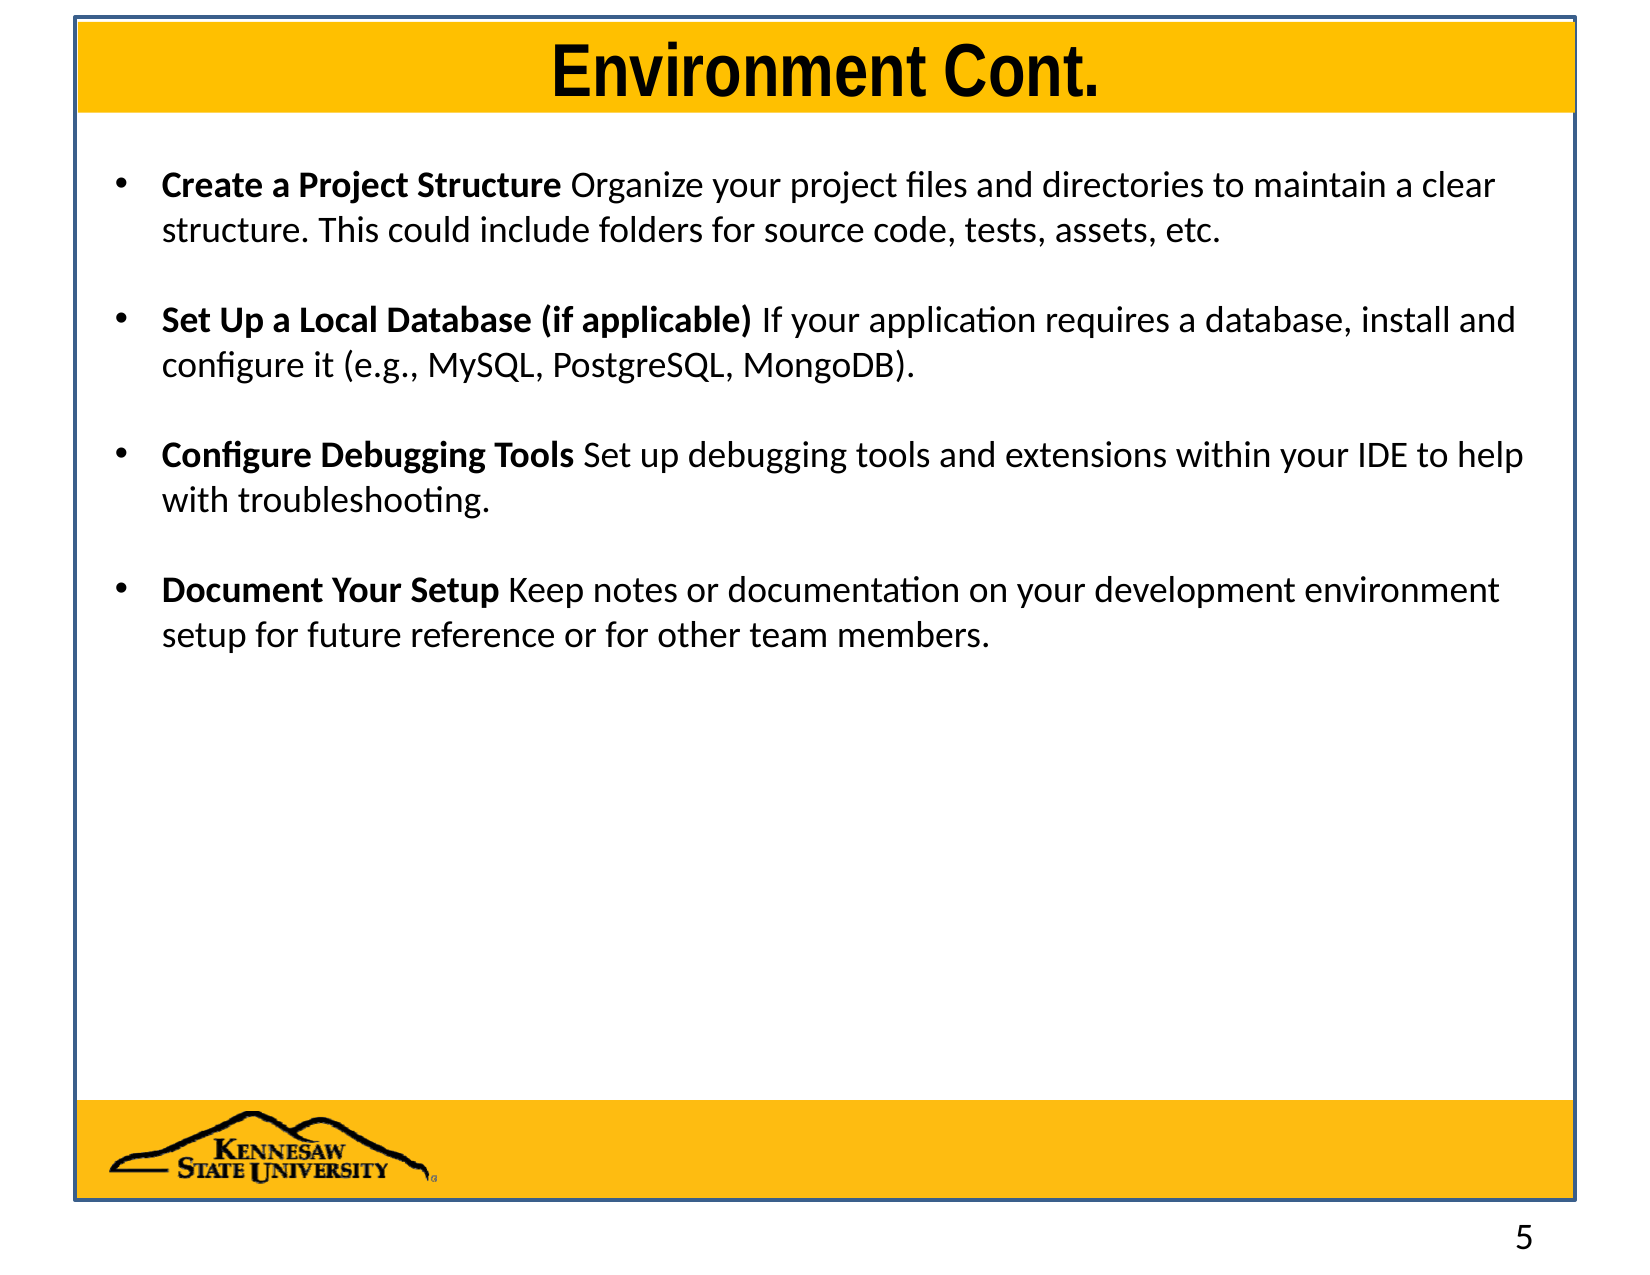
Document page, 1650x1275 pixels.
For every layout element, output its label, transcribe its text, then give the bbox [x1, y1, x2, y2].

picture [108, 1111, 437, 1184]
title Environment Cont. [77, 21, 1575, 113]
list Create a Project Structure Organize your project files and directories to maintain a clear structure. This could include folders for source code, tests, assets, etc. Set Up a Local Database (if applicable) If your application requires a database, install and configure it (e.g., MySQL, PostgreSQL, MongoDB). Configure Debugging Tools Set up debugging tools and extensions within your IDE to help with troubleshooting. Document Your Setup Keep notes or documentation on your development environment setup for future reference or for other team members. [99, 60, 1550, 801]
